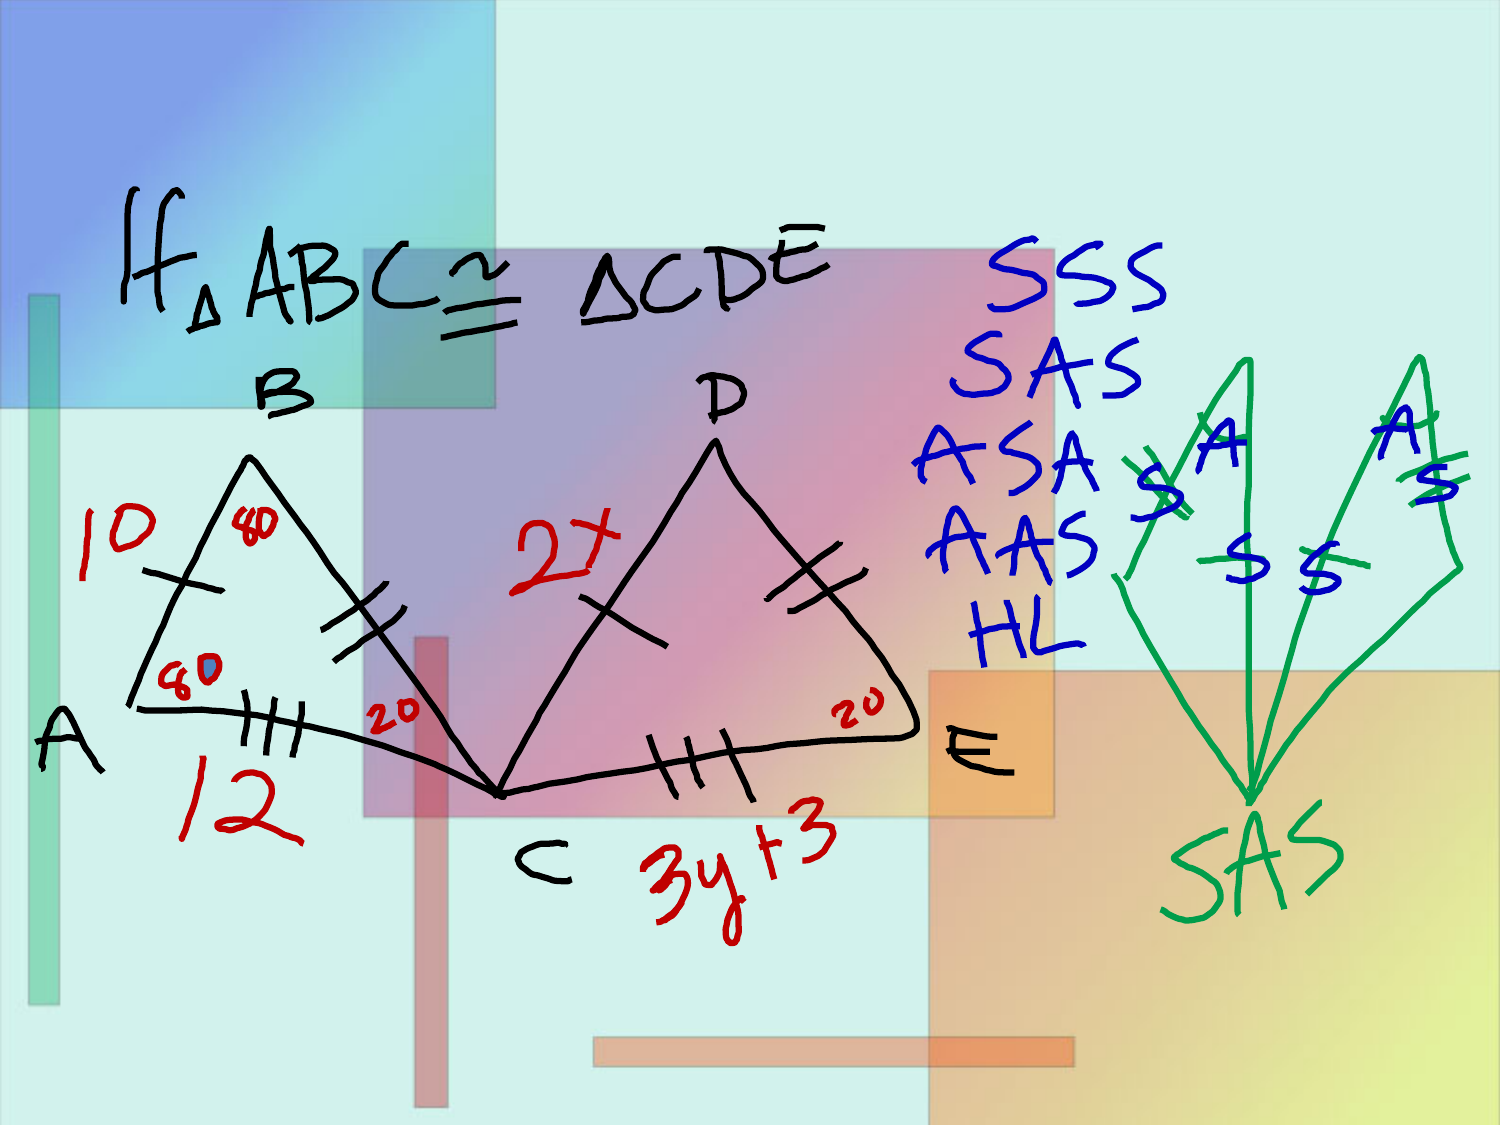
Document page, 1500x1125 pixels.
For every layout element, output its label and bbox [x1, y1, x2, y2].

text_box [1058, 242, 1115, 305]
text_box [1449, 475, 1471, 485]
text_box [258, 811, 573, 882]
text_box [1122, 456, 1143, 476]
text_box [1233, 428, 1249, 441]
text_box [1289, 801, 1342, 895]
text_box [1197, 556, 1236, 563]
text_box [989, 237, 1045, 311]
text_box [1387, 356, 1432, 417]
text_box [834, 689, 882, 726]
text_box [127, 374, 1015, 803]
text_box [369, 700, 417, 732]
text_box [160, 655, 220, 698]
text_box [1225, 852, 1281, 874]
text_box [1301, 548, 1316, 554]
text_box [1240, 813, 1267, 861]
text_box [123, 189, 829, 338]
text_box [1159, 465, 1177, 491]
text_box [1129, 244, 1165, 311]
text_box [1327, 555, 1371, 567]
text_box [35, 708, 104, 773]
text_box [1415, 466, 1457, 504]
text_box [1019, 640, 1025, 659]
text_box [1411, 412, 1439, 428]
text_box [1236, 859, 1286, 916]
text_box [1199, 441, 1247, 451]
text_box [1199, 412, 1223, 436]
text_box [960, 332, 1009, 373]
text_box [1144, 445, 1159, 464]
text_box [642, 799, 834, 944]
text_box [1409, 499, 1417, 507]
picture [0, 0, 1500, 1125]
text_box [181, 755, 304, 844]
text_box [1207, 419, 1234, 445]
text_box [1019, 421, 1040, 491]
text_box [1130, 464, 1182, 521]
text_box [1062, 432, 1083, 462]
text_box [1397, 452, 1469, 482]
text_box [1032, 595, 1085, 654]
text_box [1381, 417, 1394, 425]
text_box [1112, 359, 1254, 799]
text_box [1028, 368, 1079, 407]
text_box [82, 506, 154, 582]
text_box [1030, 361, 1094, 376]
text_box [234, 507, 276, 544]
text_box [1226, 534, 1268, 582]
text_box [1053, 460, 1094, 470]
text_box [1102, 338, 1139, 397]
text_box [1300, 542, 1340, 594]
text_box [1379, 406, 1419, 460]
text_box [1160, 829, 1229, 922]
text_box [1019, 547, 1053, 584]
text_box [1060, 512, 1096, 577]
text_box [1371, 427, 1409, 434]
text_box [511, 507, 621, 594]
text_box [1181, 498, 1193, 515]
text_box [1019, 541, 1054, 552]
text_box [1197, 445, 1237, 474]
text_box [1172, 506, 1188, 519]
text_box [1039, 338, 1065, 370]
text_box [1052, 465, 1098, 494]
text_box [1019, 517, 1034, 543]
text_box [1247, 422, 1462, 807]
